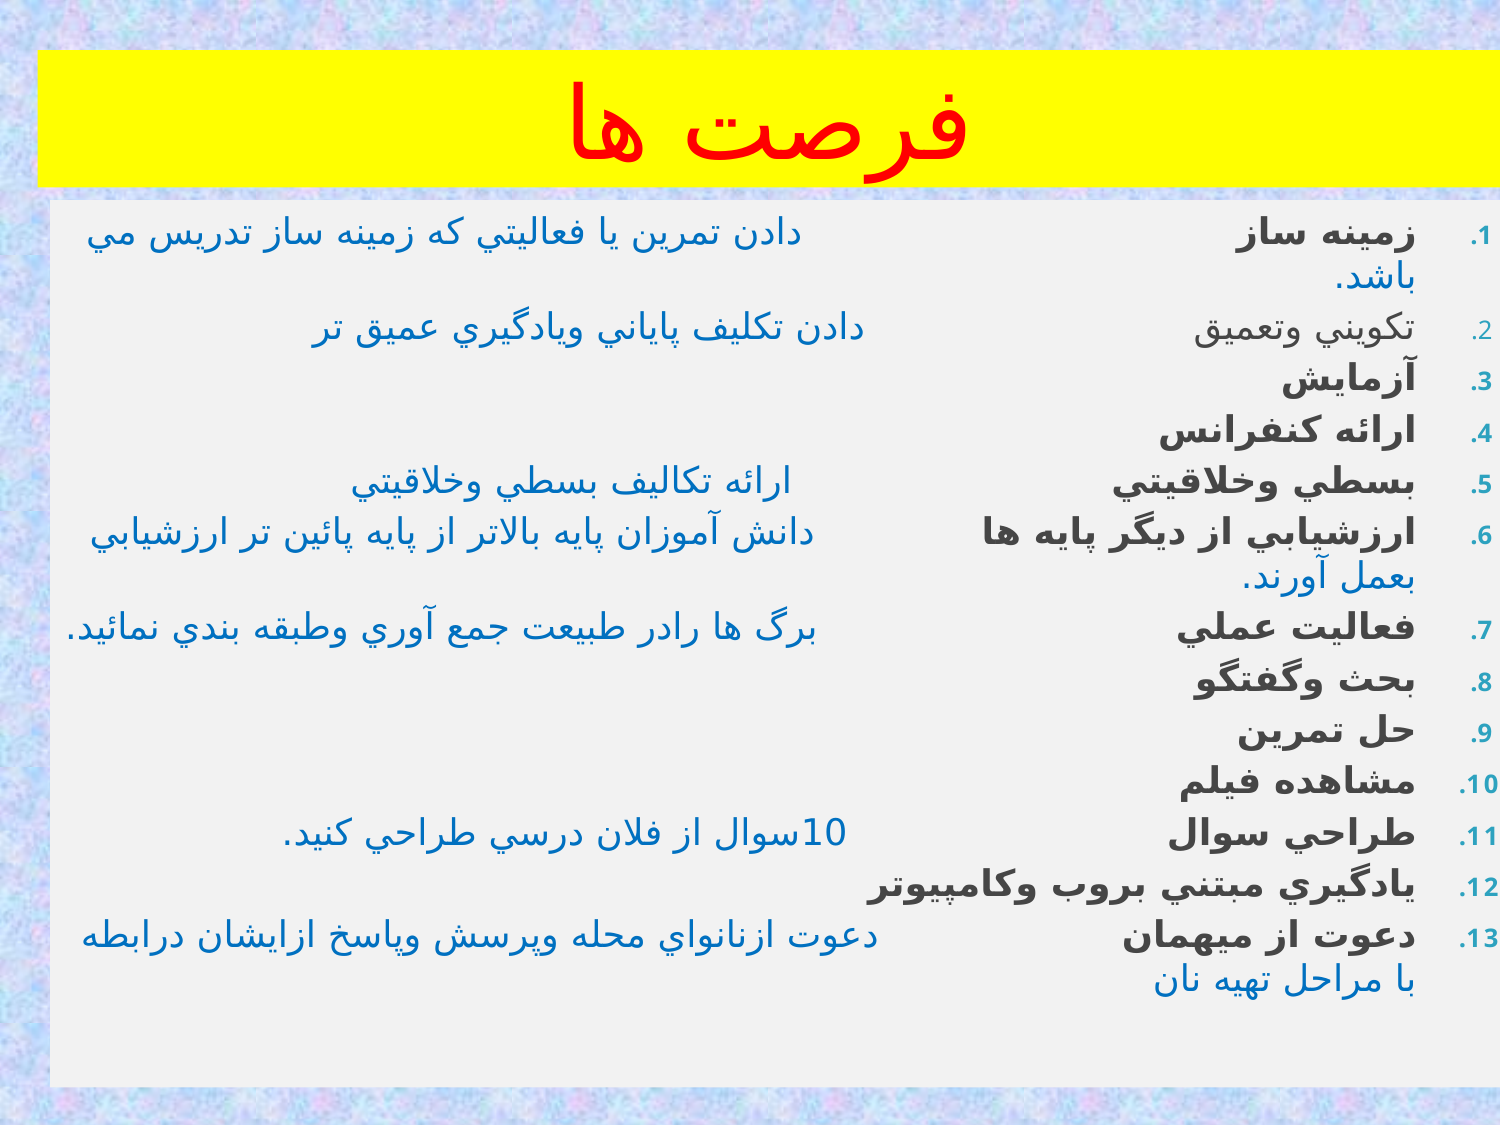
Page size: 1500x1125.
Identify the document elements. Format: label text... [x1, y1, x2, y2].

picture [0, 0, 1500, 1125]
title فرصت ها [37, 50, 1500, 188]
list زمينه ساز دادن تمرين يا فعاليتي كه زمينه ساز تدريس مي باشد. تكويني وتعميق دادن تكليف پاياني ويادگيري عميق تر آزمايش ارائه كنفرانس بسطي وخلاقيتي ارائه تكاليف بسطي وخلاقيتي ارزشيابي از ديگر پايه ها دانش آموزان پايه بالاتر از پايه پائين تر ارزشيابي بعمل آورند. فعاليت عملي برگ ها رادر طبيعت جمع آوري وطبقه بندي نمائيد. بحث وگفتگو حل تمرين مشاهده فيلم طراحي سوال 10سوال از فلان درسي طراحي كنيد. يادگيري مبتني بروب وكامپيوتر دعوت از ميهمان دعوت ازنانواي محله وپرسش وپاسخ ازايشان درابطه با مراحل تهيه نان [50, 200, 1500, 1088]
